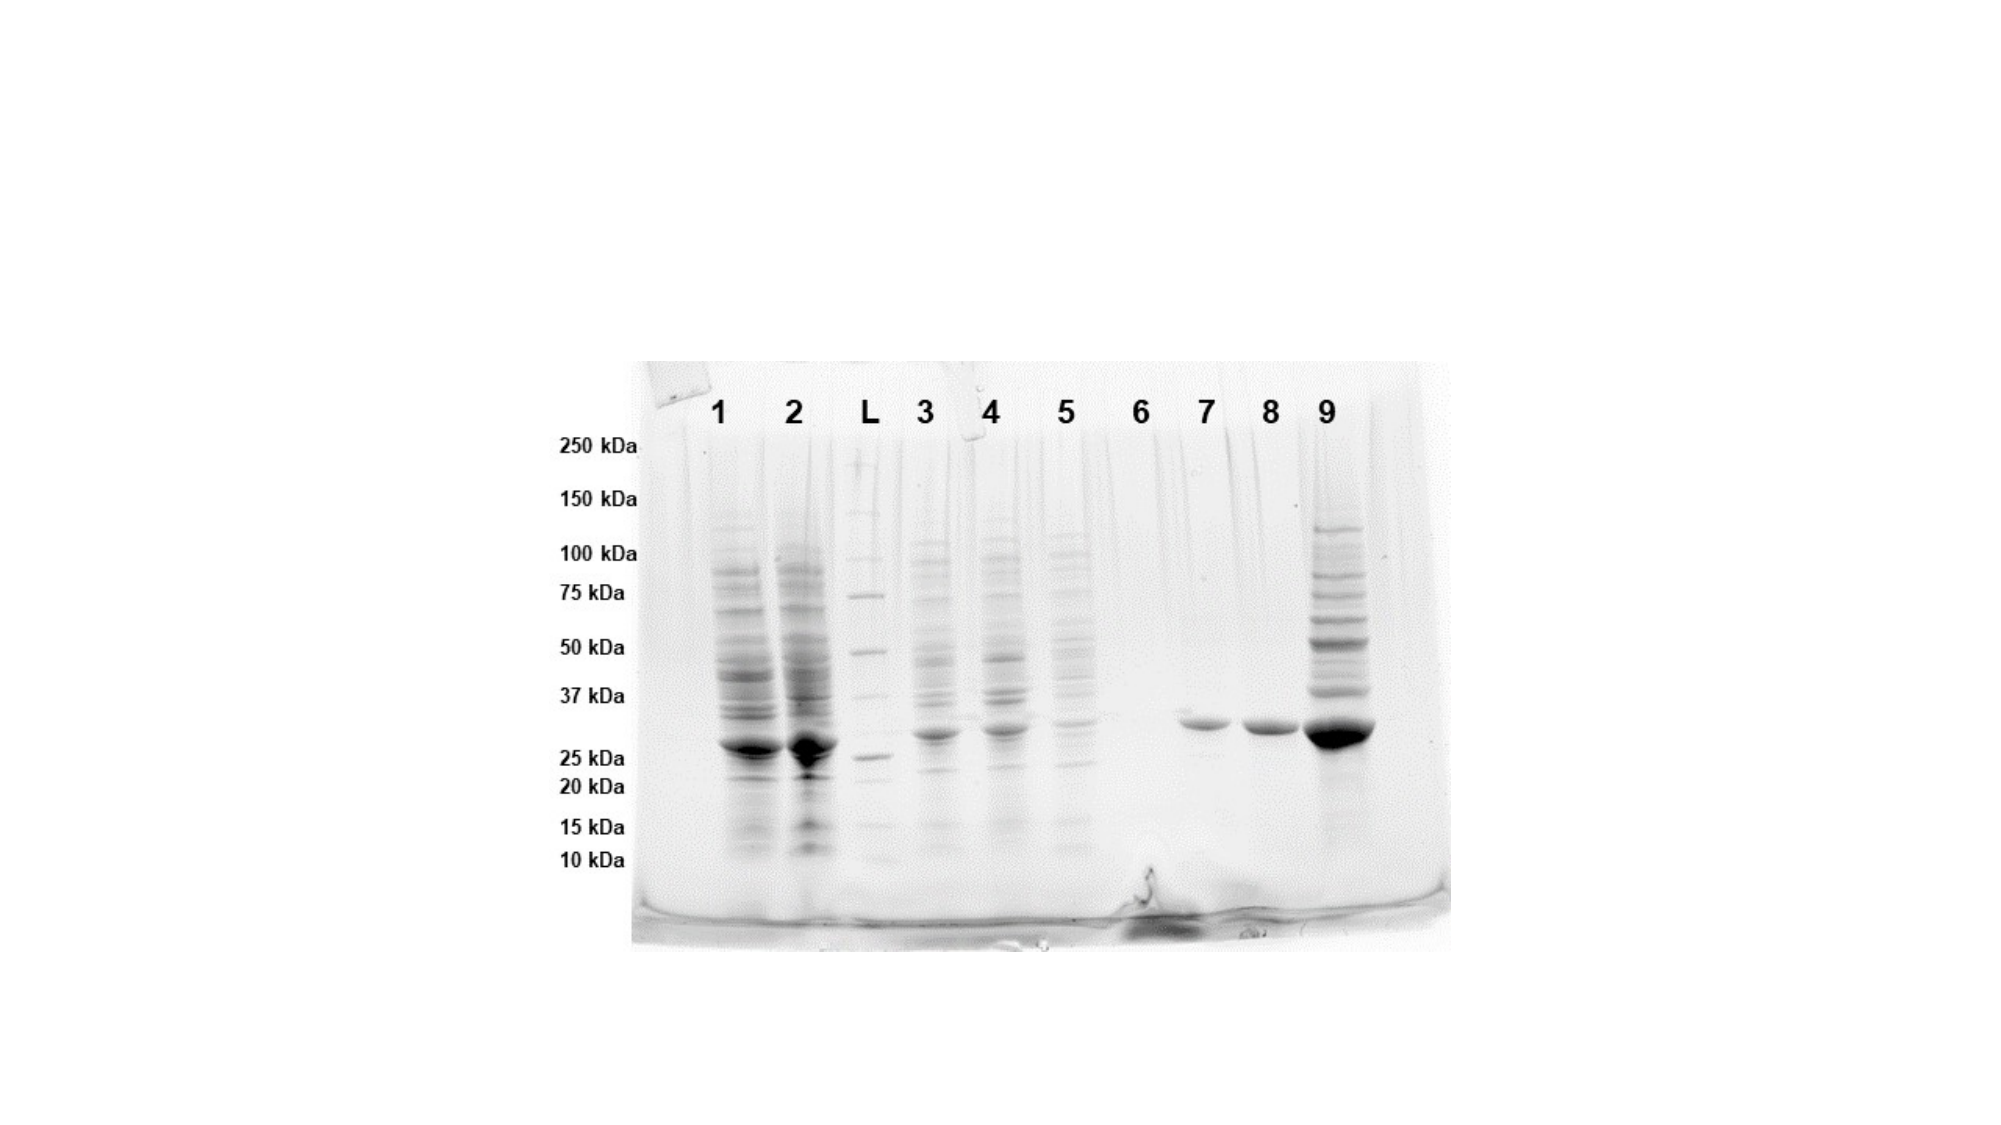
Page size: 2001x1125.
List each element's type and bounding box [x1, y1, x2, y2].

list [549, 361, 1451, 952]
